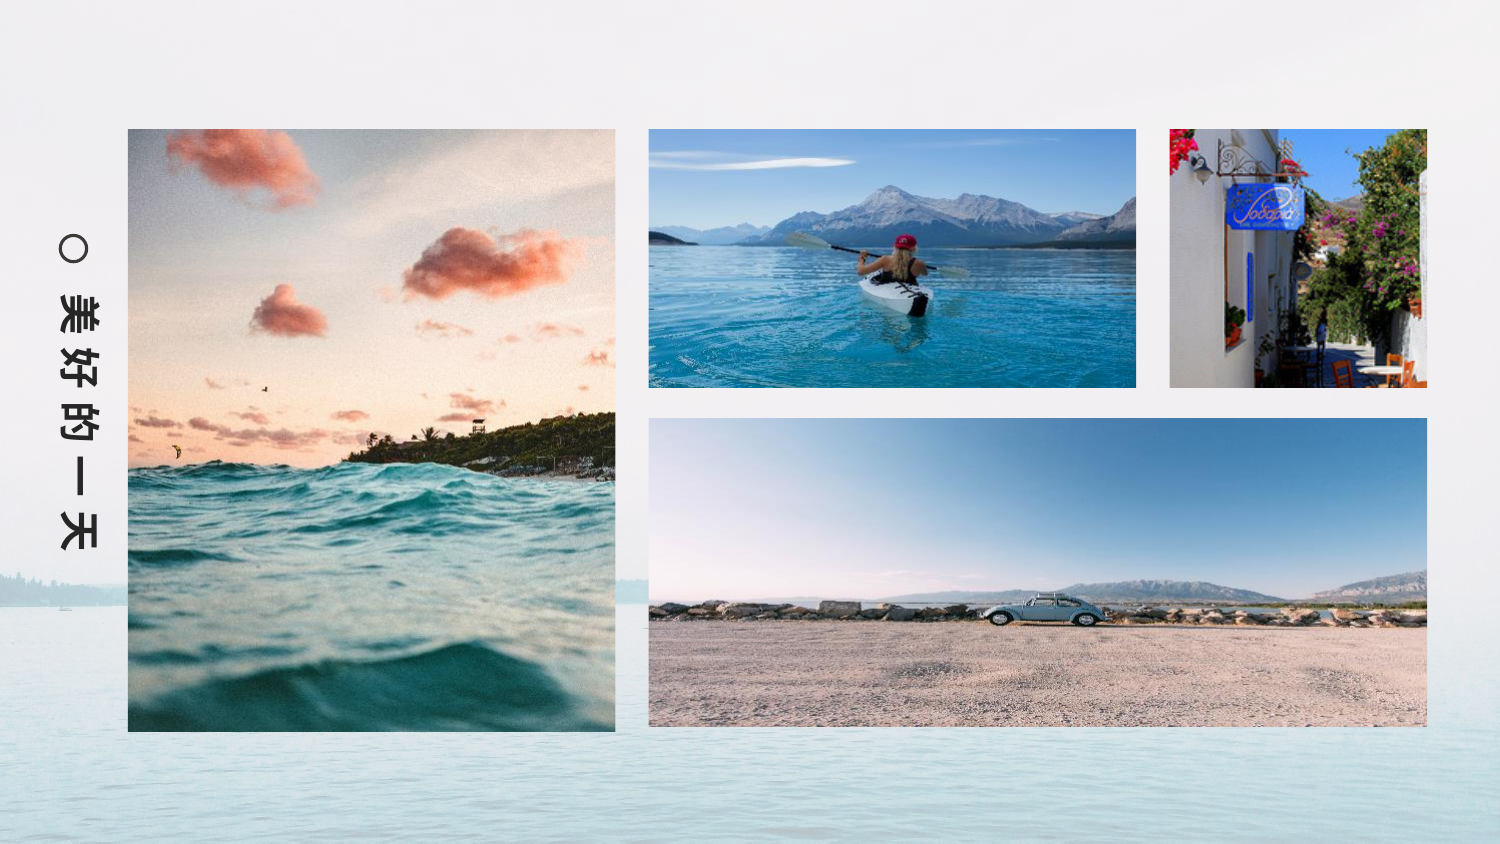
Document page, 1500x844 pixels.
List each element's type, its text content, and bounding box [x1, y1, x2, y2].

text_box [59, 234, 88, 263]
text_box [648, 418, 1428, 728]
text_box 美好的一天 [33, 278, 114, 567]
text_box [648, 128, 1137, 388]
text_box [127, 128, 616, 732]
text_box [1168, 128, 1428, 388]
